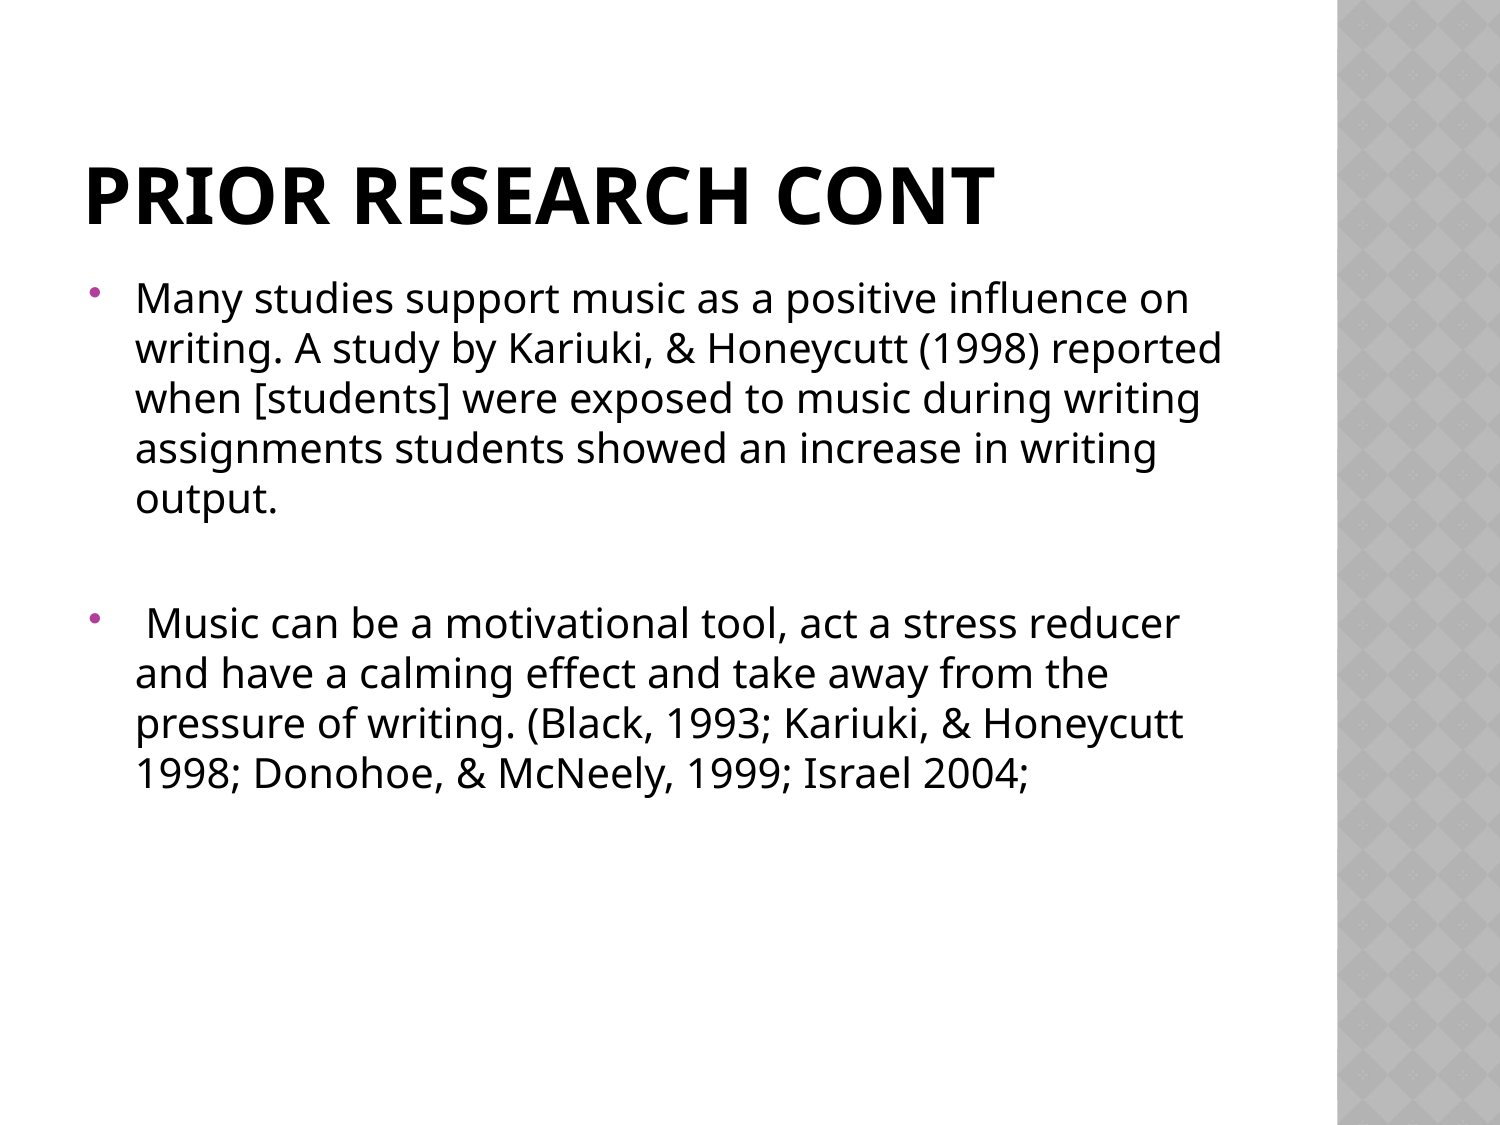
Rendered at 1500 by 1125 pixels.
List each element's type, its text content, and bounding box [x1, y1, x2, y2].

title Prior research Cont [75, 52, 1263, 240]
list Many studies support music as a positive influence on writing. A study by Kariuki, & Honeycutt (1998) reported when [students] were exposed to music during writing assignments students showed an increase in writing output. Music can be a motivational tool, act a stress reducer and have a calming effect and take away from the pressure of writing. (Black, 1993; Kariuki, & Honeycutt 1998; Donohoe, & McNeely, 1999; Israel 2004; [75, 264, 1263, 1059]
